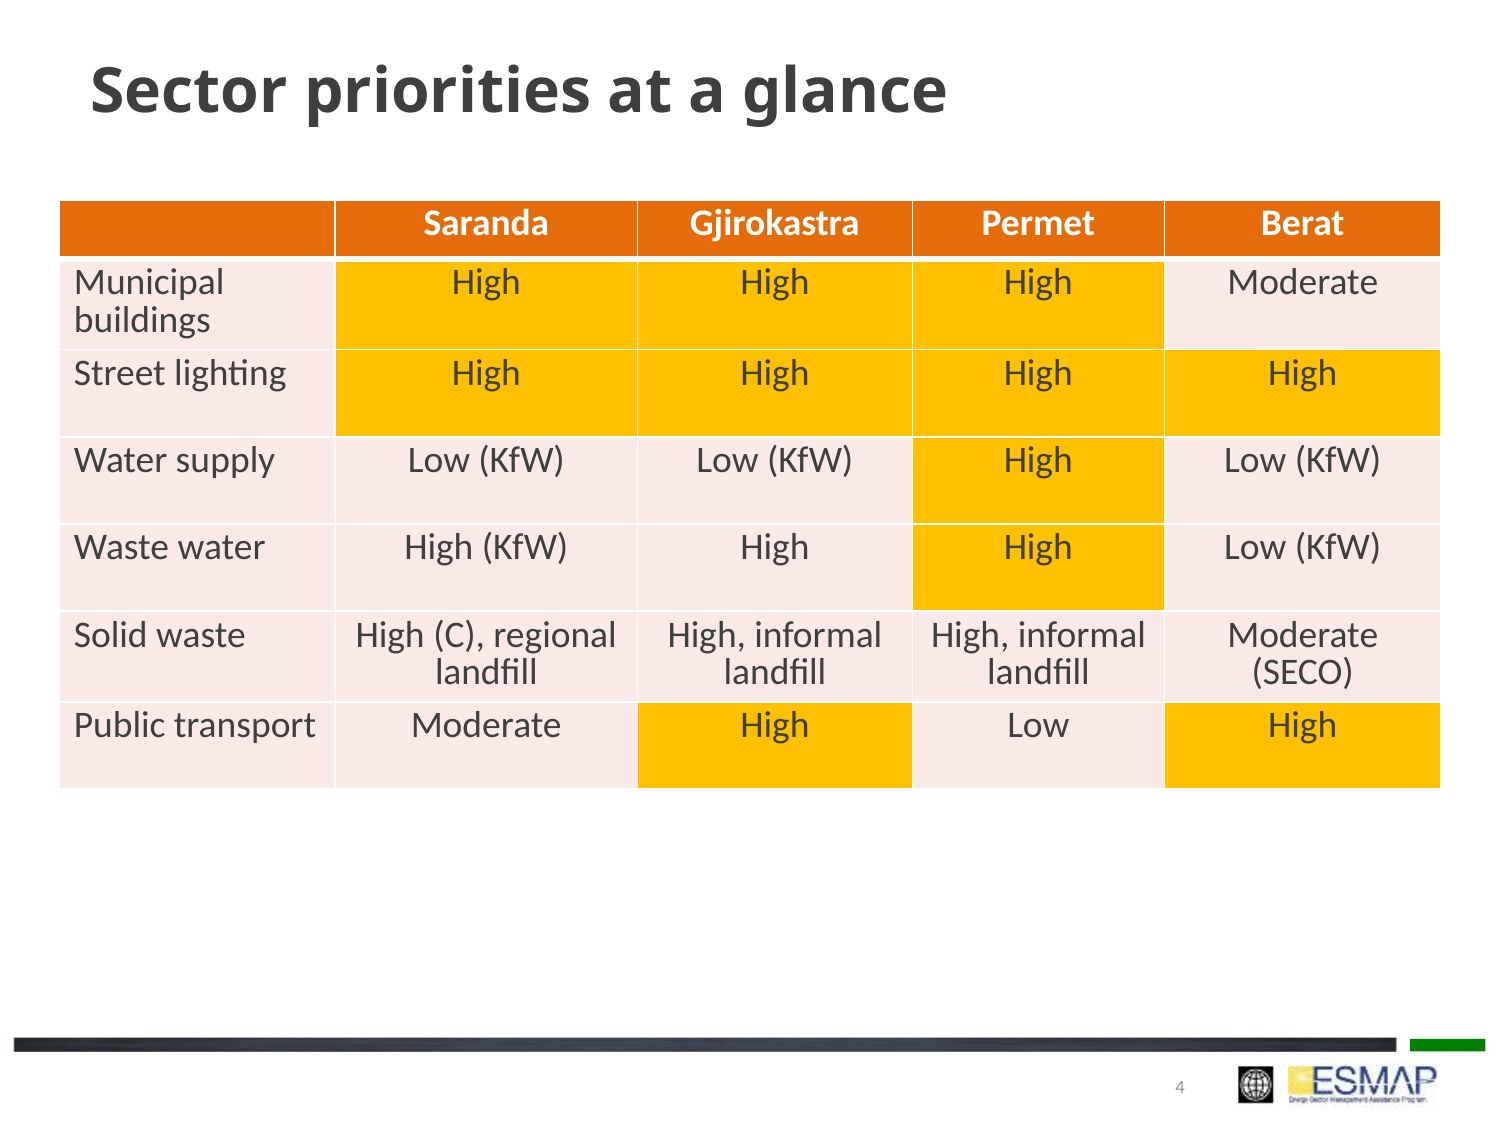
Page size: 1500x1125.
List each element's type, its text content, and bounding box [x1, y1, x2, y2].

table_cell Water supply [60, 438, 334, 523]
table_cell High [913, 525, 1164, 610]
table_header [60, 201, 334, 256]
table_cell High [913, 262, 1164, 349]
table_cell Low (KfW) [638, 438, 912, 523]
table_cell High [913, 438, 1164, 523]
table_cell High (KfW) [336, 525, 637, 610]
table_cell High, informal landfill [913, 612, 1164, 701]
table_cell High [336, 262, 637, 349]
table_cell Public transport [60, 703, 334, 788]
table_header Saranda [336, 201, 637, 256]
table_cell Low (KfW) [1165, 438, 1440, 523]
table_header Gjirokastra [638, 201, 912, 256]
picture [1237, 1065, 1275, 1105]
table_cell High [1165, 703, 1440, 788]
table_cell Waste water [60, 525, 334, 610]
table_cell Municipal buildings [60, 262, 334, 349]
slide_number 4 [1050, 1069, 1200, 1103]
table_cell High, informal landfill [638, 612, 912, 701]
table_cell Low (KfW) [336, 438, 637, 523]
table_header Permet [913, 201, 1164, 256]
title Sector priorities at a glance [75, 50, 1425, 125]
table_cell Moderate [336, 703, 637, 788]
table_header Berat [1165, 201, 1440, 256]
table_cell Low [913, 703, 1164, 788]
table_cell Moderate (SECO) [1165, 612, 1440, 701]
table_cell High [1165, 350, 1440, 436]
picture [6, 1038, 1463, 1109]
table_cell High [336, 350, 637, 436]
table_cell Street lighting [60, 350, 334, 436]
table_cell Solid waste [60, 612, 334, 701]
table_cell High [638, 525, 912, 610]
table_cell High [638, 350, 912, 436]
table_cell High [913, 350, 1164, 436]
table_cell Moderate [1165, 262, 1440, 349]
table_cell High (C), regional landfill [336, 612, 637, 701]
table_cell Low (KfW) [1165, 525, 1440, 610]
table_cell High [638, 262, 912, 349]
table_cell High [638, 703, 912, 788]
